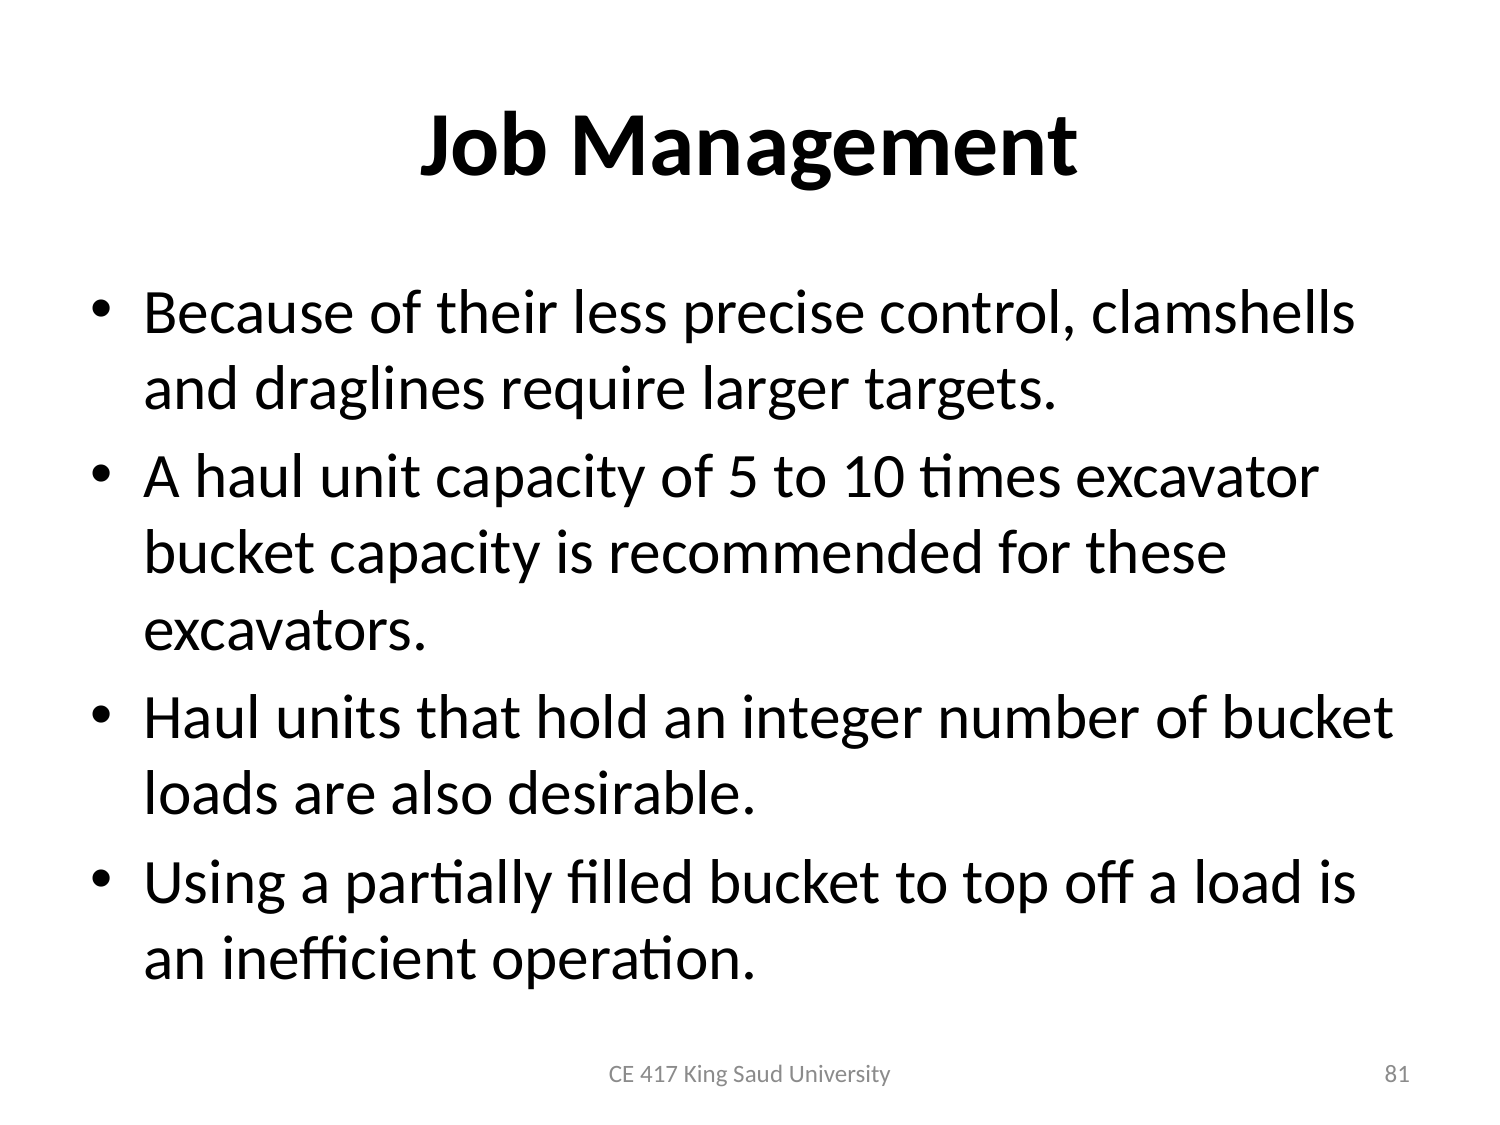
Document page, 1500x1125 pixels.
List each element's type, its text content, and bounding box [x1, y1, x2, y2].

title Job Management [75, 45, 1425, 233]
slide_number 81 [1074, 1042, 1425, 1103]
list Because of their less precise control, clamshells and draglines require larger targets. A haul unit capacity of 5 to 10 times excavator bucket capacity is recommended for these excavators. Haul units that hold an integer number of bucket loads are also desirable. Using a partially filled bucket to top off a load is an inefficient operation. [75, 262, 1425, 1005]
footer CE 417 King Saud University [512, 1042, 988, 1103]
